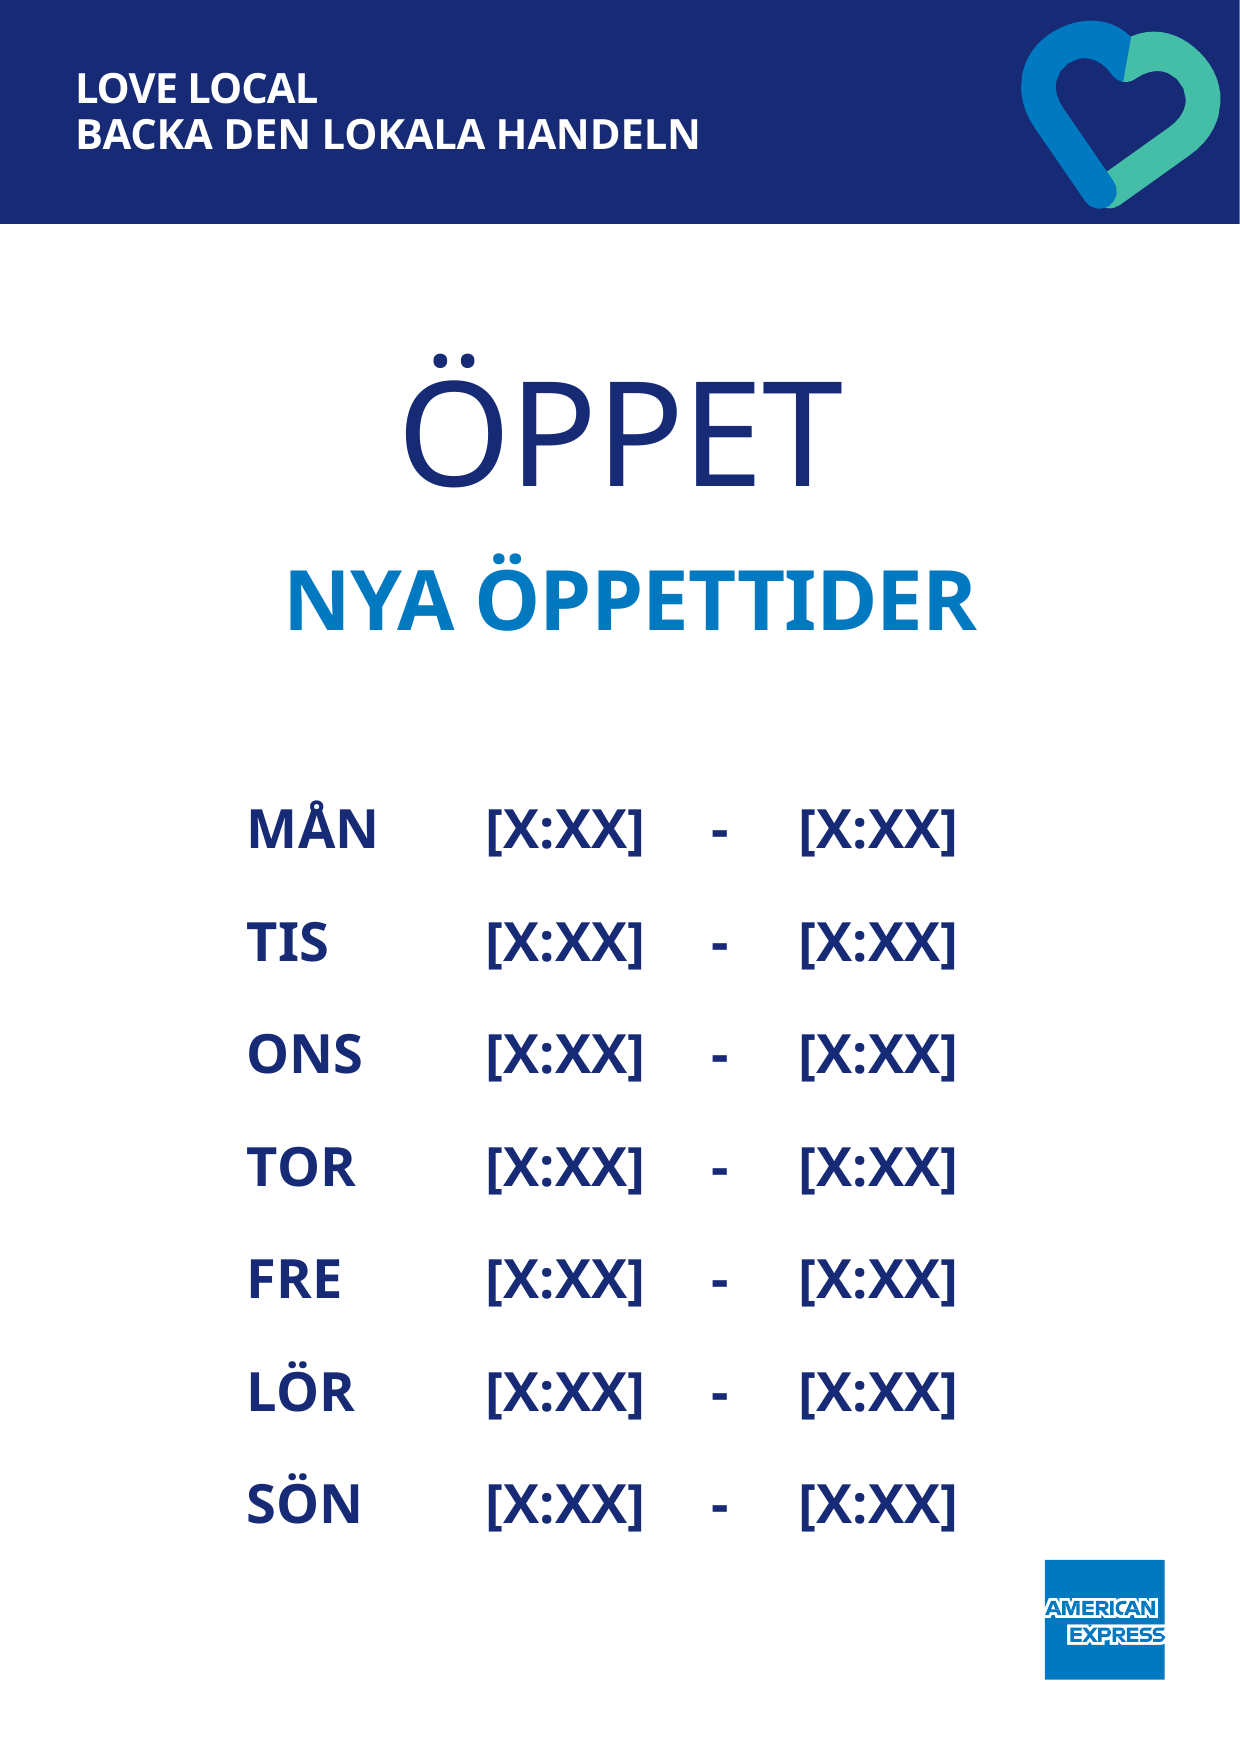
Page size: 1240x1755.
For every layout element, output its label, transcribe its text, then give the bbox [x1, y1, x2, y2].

table_cell [X:XX] [442, 1084, 690, 1197]
table_header MÅN [232, 747, 442, 859]
table_cell [X:XX] [750, 1309, 1008, 1422]
table_cell [X:XX] [442, 1309, 690, 1422]
table_cell [X:XX] [750, 1084, 1008, 1197]
text_box LOVE LOCAL BACKA DEN LOKALA HANDELN [72, 64, 1081, 158]
table_cell [X:XX] [750, 859, 1008, 972]
table_cell - [690, 1197, 750, 1309]
table_cell LÖR [232, 1309, 442, 1422]
table_cell SÖN [232, 1422, 442, 1534]
table_cell FRE [232, 1197, 442, 1309]
table_cell [X:XX] [442, 1197, 690, 1309]
table_cell [X:XX] [750, 1422, 1008, 1534]
table_cell [X:XX] [442, 972, 690, 1084]
table_cell [X:XX] [442, 859, 690, 972]
table_cell TOR [232, 1084, 442, 1197]
table_cell [X:XX] [750, 1197, 1008, 1309]
table_cell - [690, 1309, 750, 1422]
table_cell ONS [232, 972, 442, 1084]
table_cell [X:XX] [750, 972, 1008, 1084]
table_cell - [690, 1422, 750, 1534]
table_cell - [690, 972, 750, 1084]
table_header [X:XX] [442, 747, 690, 859]
table_cell TIS [232, 859, 442, 972]
table_cell - [690, 859, 750, 972]
table_header - [690, 747, 750, 859]
table_cell - [690, 1084, 750, 1197]
list ÖPPET NYA ÖPPETTIDER [106, 283, 1134, 1344]
table_cell [X:XX] [442, 1422, 690, 1534]
table_header [X:XX] [750, 747, 1008, 859]
